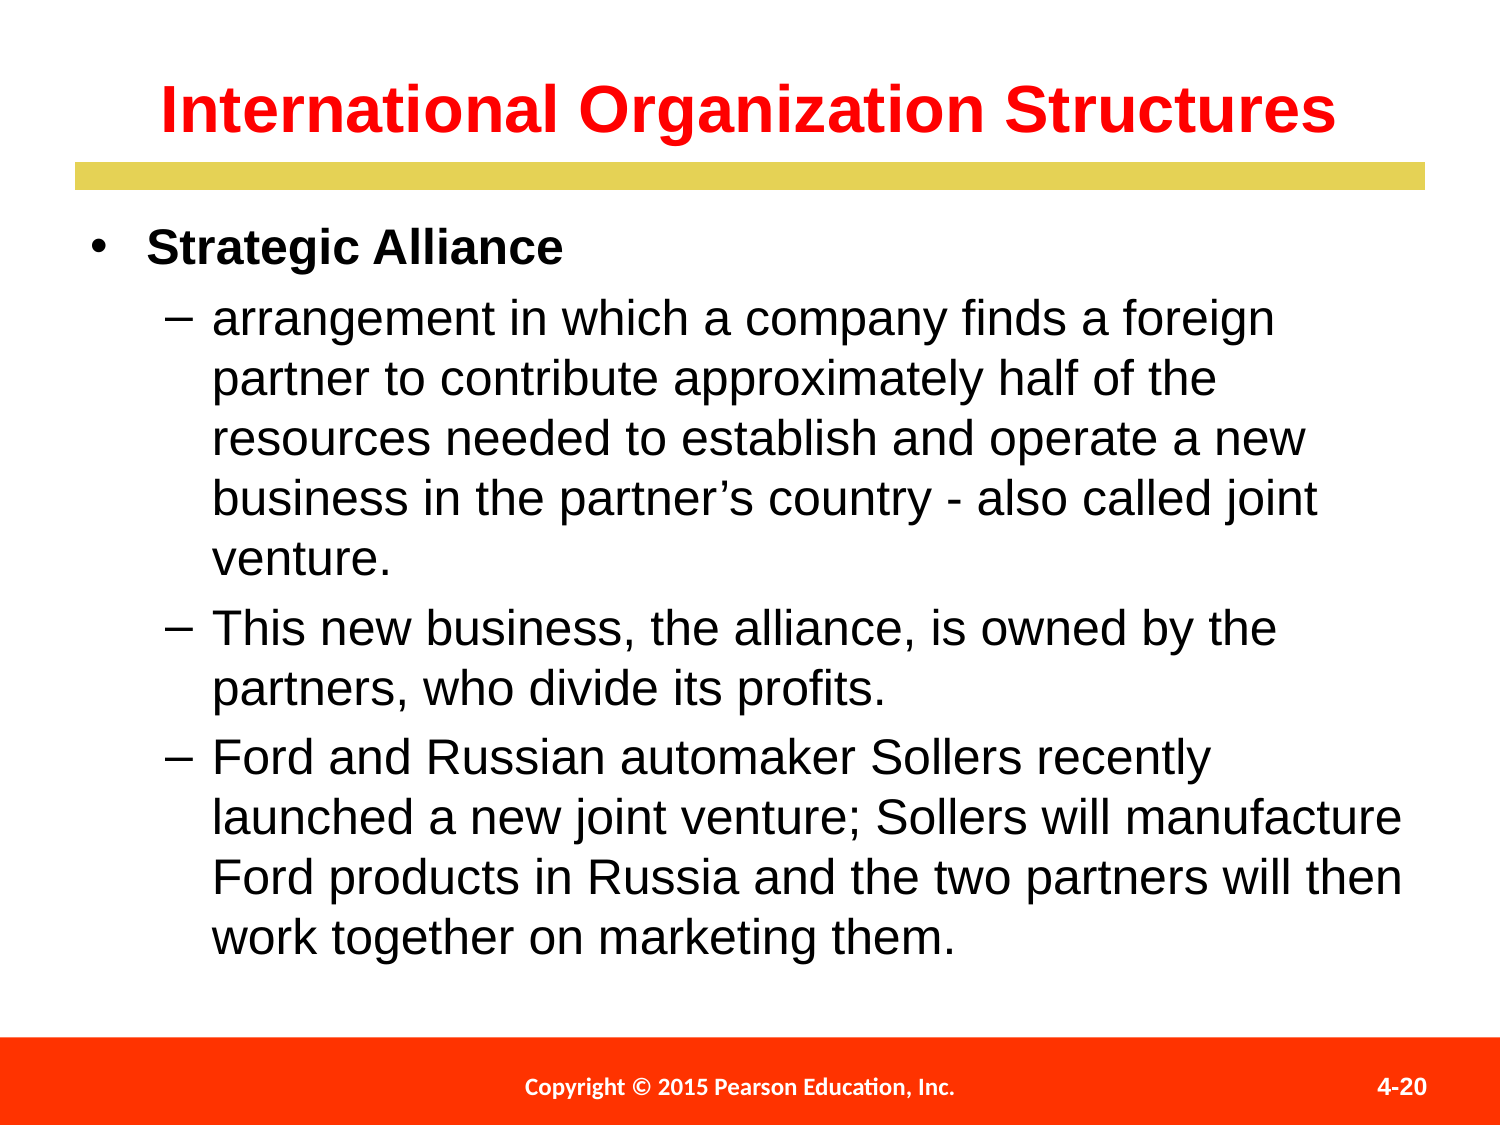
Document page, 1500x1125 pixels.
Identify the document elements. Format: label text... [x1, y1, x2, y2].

title International Organization Structures [74, 12, 1426, 201]
list Strategic Alliance arrangement in which a company finds a foreign partner to contribute approximately half of the resources needed to establish and operate a new business in the partner’s country - also called joint venture. This new business, the alliance, is owned by the partners, who divide its profits. Ford and Russian automaker Sollers recently launched a new joint venture; Sollers will manufacture Ford products in Russia and the two partners will then work together on marketing them. [74, 207, 1426, 1013]
